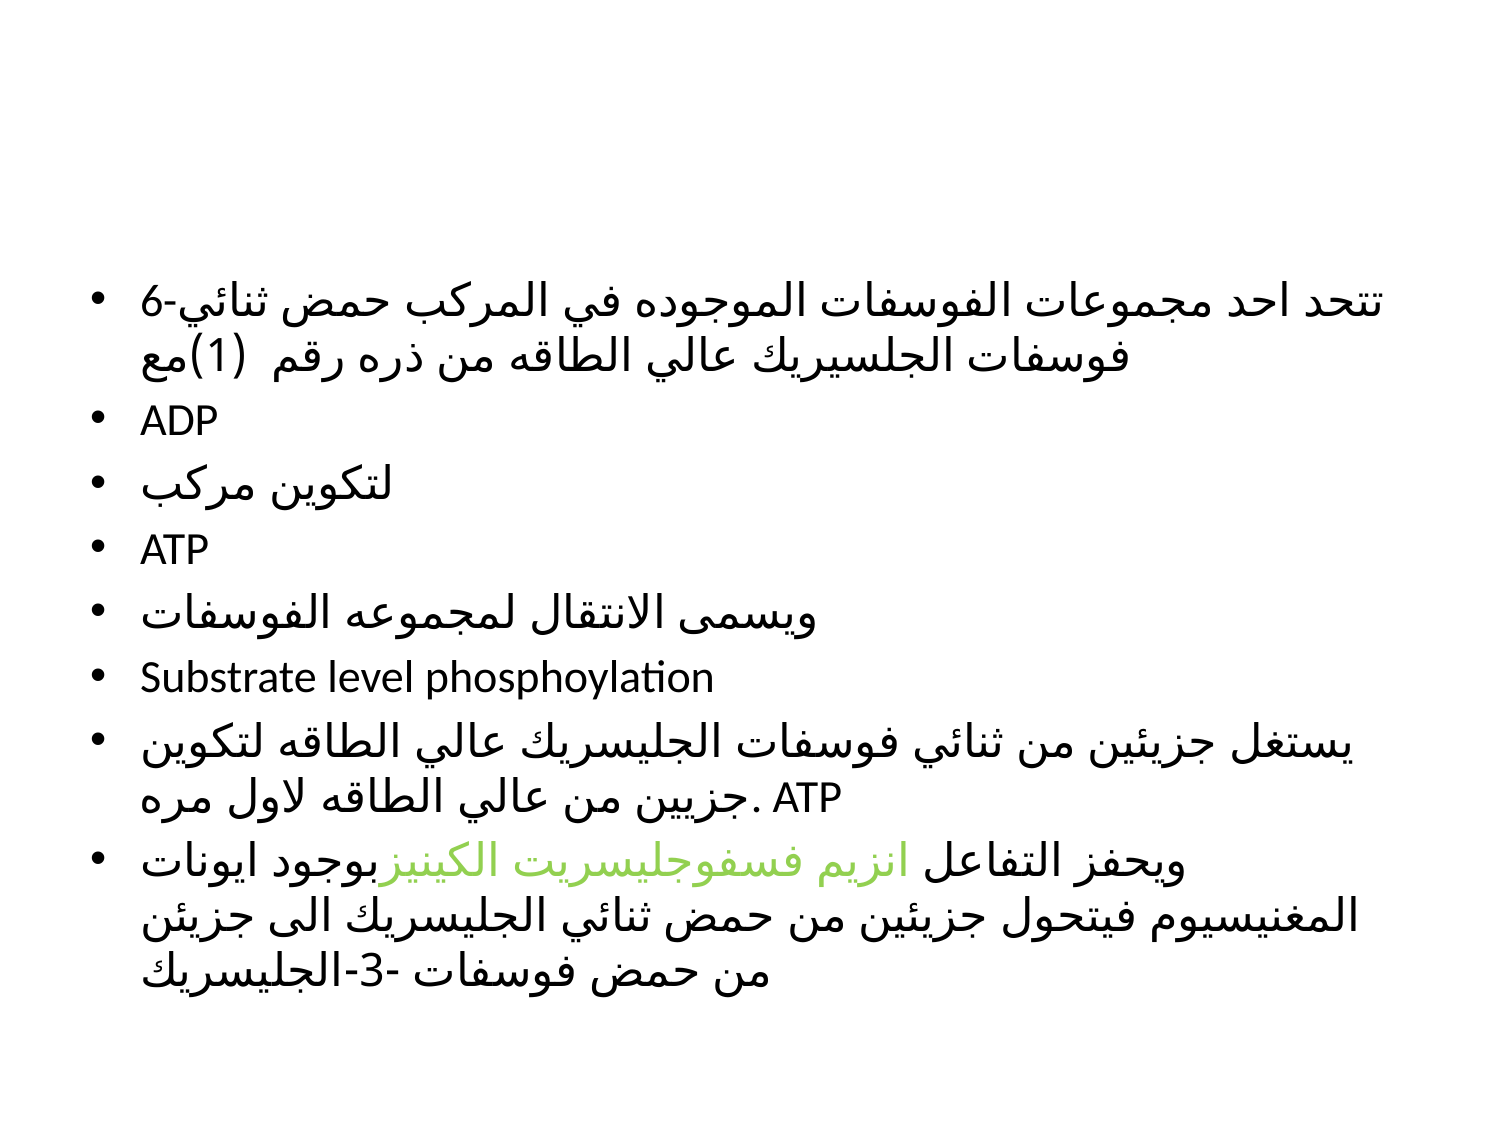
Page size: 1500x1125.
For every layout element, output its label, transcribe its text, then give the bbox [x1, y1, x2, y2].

list 6-تتحد احد مجموعات الفوسفات الموجوده في المركب حمض ثنائي فوسفات الجلسيريك عالي الطاقه من ذره رقم (1)مع ADP لتكوين مركب ATP ويسمى الانتقال لمجموعه الفوسفات Substrate level phosphoylation يستغل جزيئين من ثنائي فوسفات الجليسريك عالي الطاقه لتكوين جزيين من عالي الطاقه لاول مره. ATP ويحفز التفاعل انزيم فسفوجليسريت الكينيزبوجود ايونات المغنيسيوم فيتحول جزيئين من حمض ثنائي الجليسريك الى جزيئن من حمض فوسفات -3-الجليسريك [75, 262, 1425, 1005]
